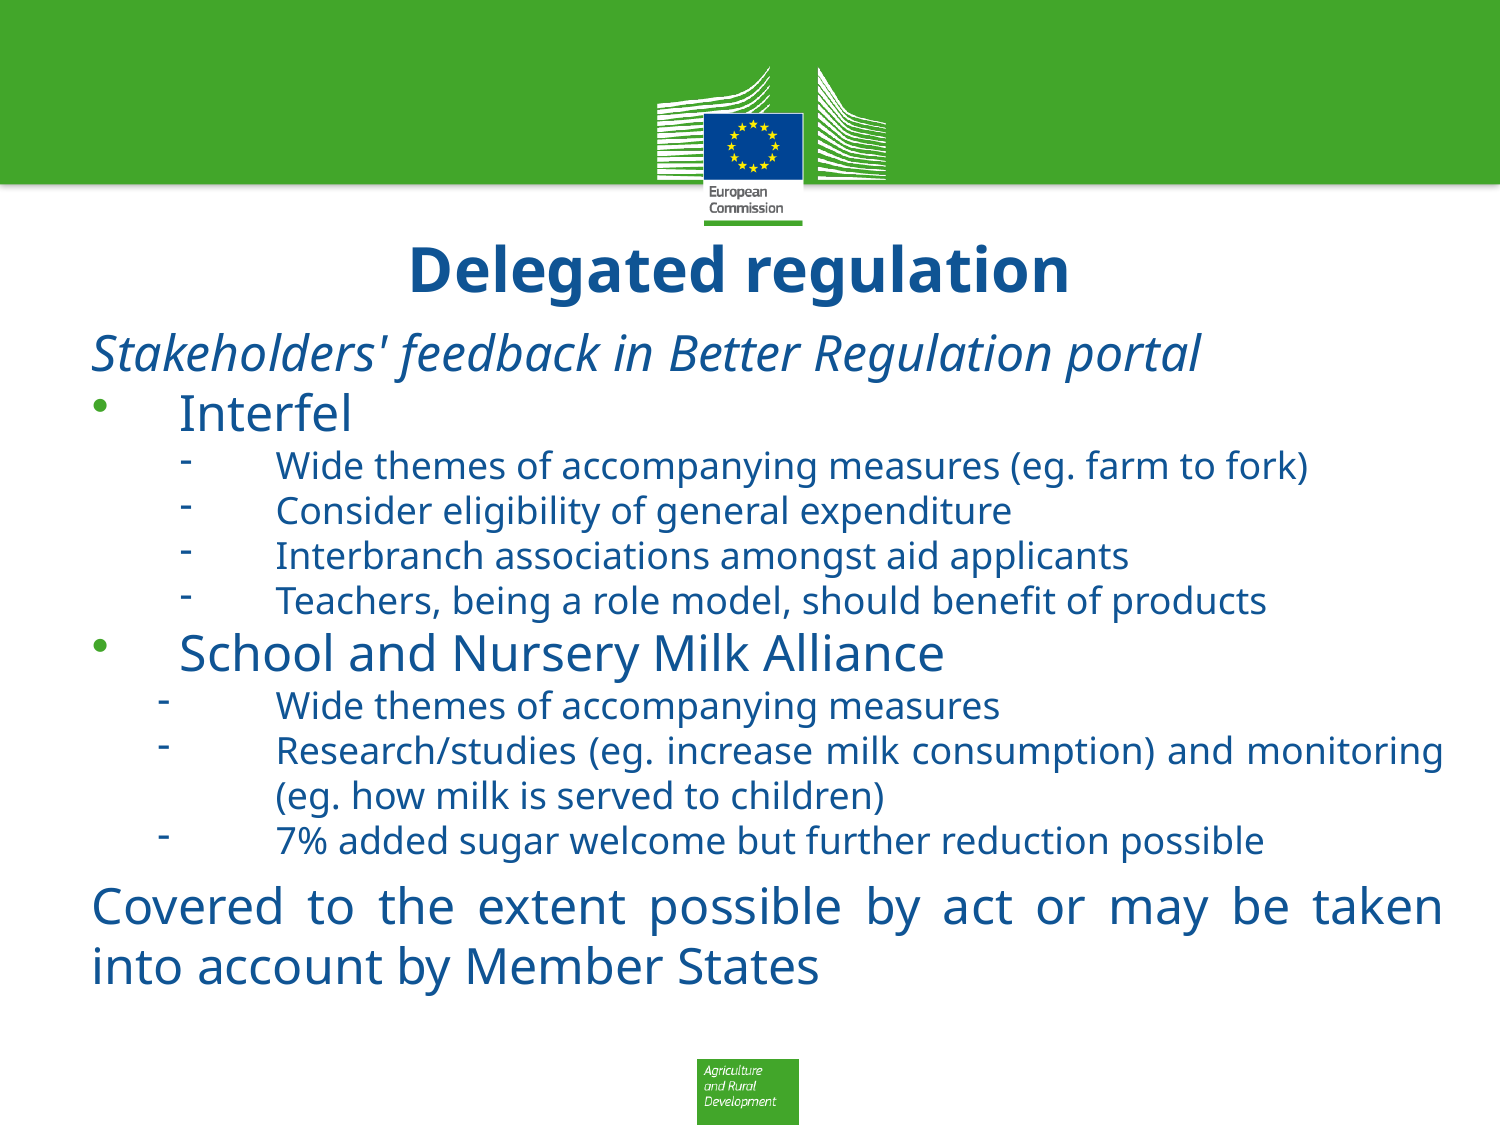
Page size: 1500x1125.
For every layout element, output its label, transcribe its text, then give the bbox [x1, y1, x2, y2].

list Stakeholders' feedback in Better Regulation portal Interfel Wide themes of accompanying measures (eg. farm to fork) Consider eligibility of general expenditure Interbranch associations amongst aid applicants Teachers, being a role model, should benefit of products School and Nursery Milk Alliance Wide themes of accompanying measures Research/studies (eg. increase milk consumption) and monitoring (eg. how milk is served to children) 7% added sugar welcome but further reduction possible Covered to the extent possible by act or may be taken into account by Member States [76, 314, 1461, 953]
title Delegated regulation [64, 220, 1415, 315]
picture [697, 1059, 799, 1125]
picture [620, 66, 886, 220]
